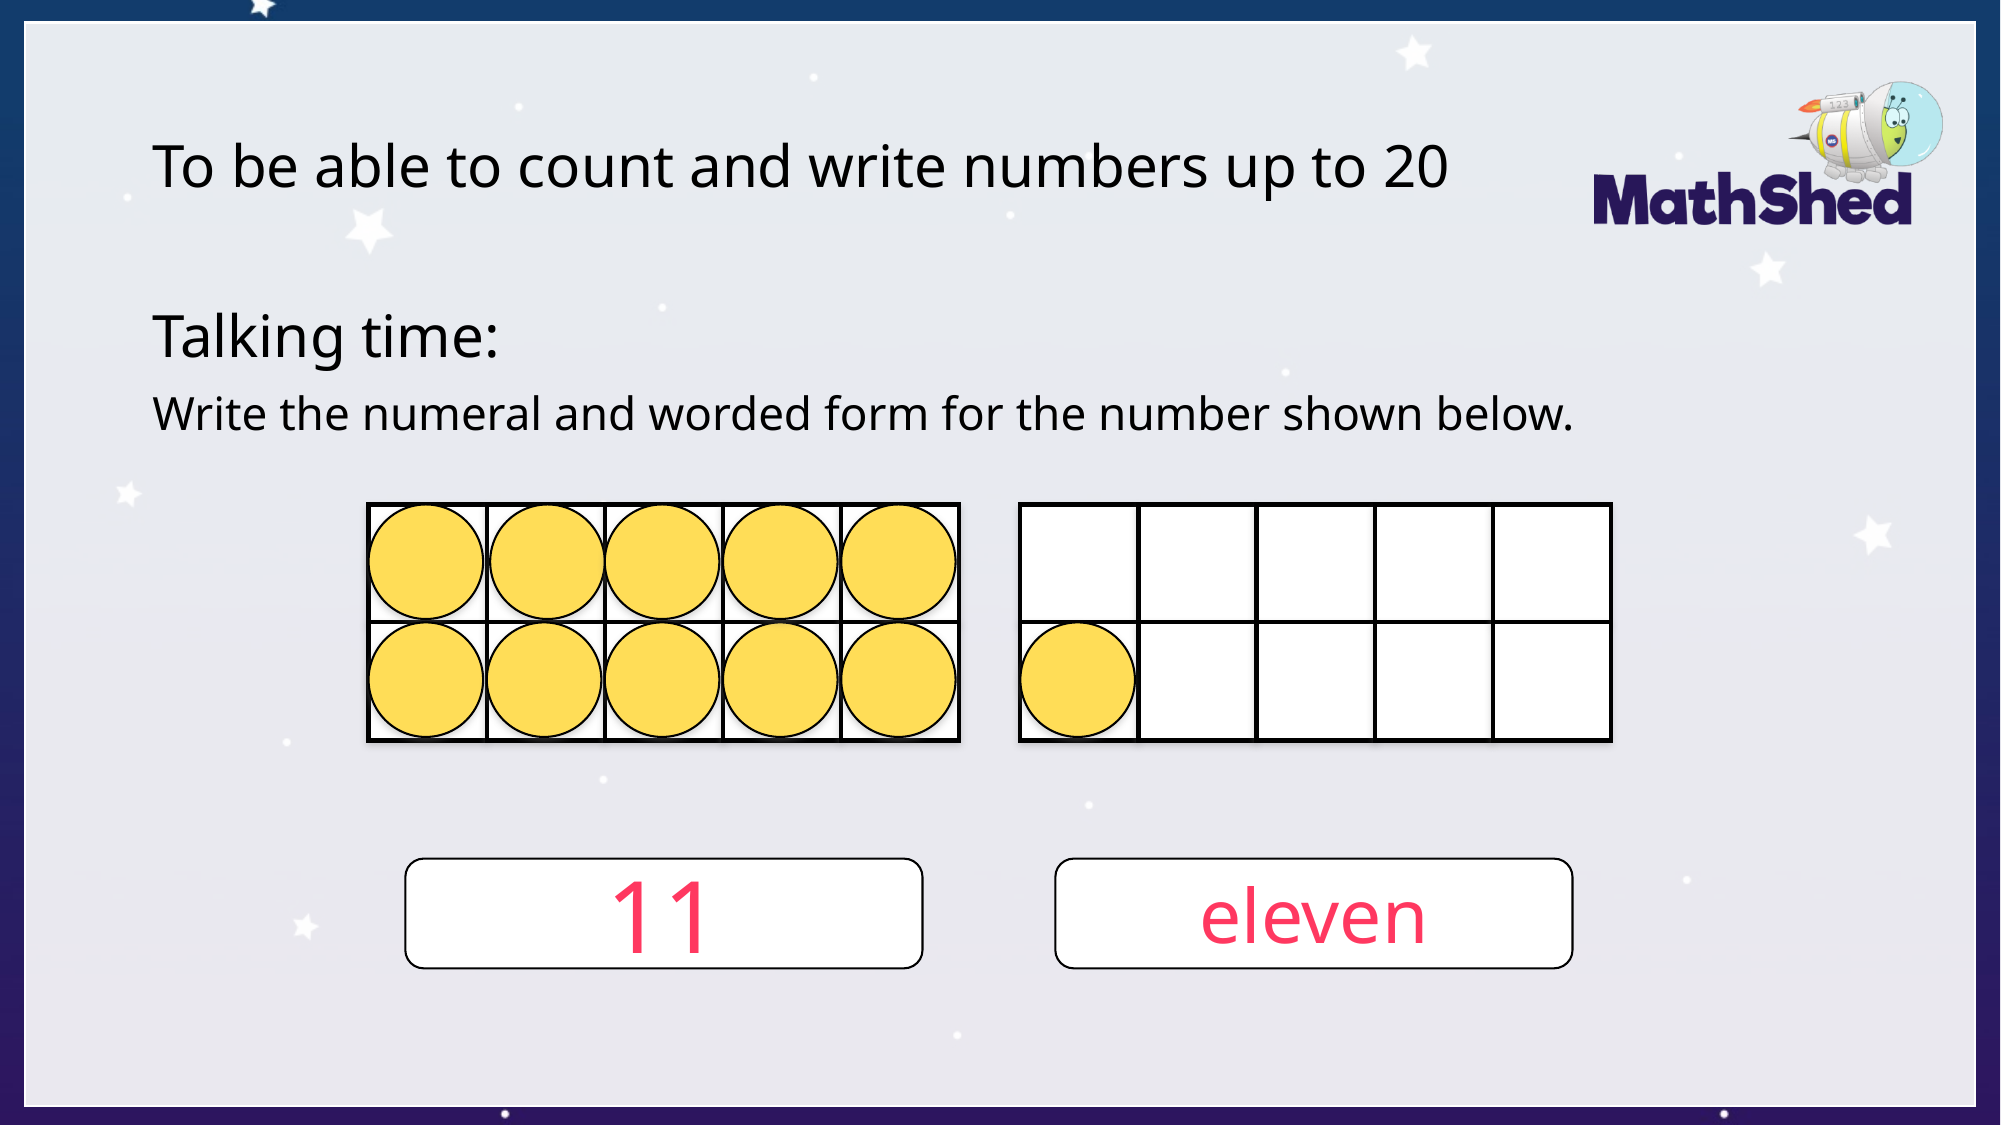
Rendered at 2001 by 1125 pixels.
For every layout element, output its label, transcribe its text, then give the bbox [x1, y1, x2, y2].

text_box [486, 504, 535, 548]
text_box [908, 504, 960, 622]
text_box [368, 622, 404, 658]
text_box [673, 504, 723, 535]
text_box [1138, 504, 1256, 621]
text_box [604, 504, 719, 620]
text_box [1098, 712, 1134, 741]
text_box [683, 712, 719, 741]
text_box [841, 504, 956, 620]
text_box [604, 590, 632, 621]
text_box [793, 577, 841, 622]
text_box [447, 713, 483, 741]
text_box [604, 705, 640, 741]
text_box [368, 504, 484, 620]
text_box [604, 689, 723, 741]
text_box [1493, 622, 1611, 741]
text_box [723, 589, 750, 621]
text_box [486, 622, 601, 737]
text_box 11 [404, 857, 924, 970]
text_box [809, 594, 836, 621]
text_box [565, 712, 601, 741]
text_box [841, 575, 885, 622]
title To be able to count and write numbers up to 20 [137, 59, 1578, 278]
text_box [1489, 508, 1493, 622]
text_box [1256, 504, 1374, 621]
text_box [841, 504, 887, 540]
text_box [576, 599, 600, 621]
text_box [438, 577, 486, 622]
text_box [604, 622, 719, 737]
text_box [723, 707, 758, 741]
text_box [791, 504, 841, 535]
text_box [368, 622, 483, 737]
text_box [717, 508, 723, 552]
text_box [675, 578, 723, 622]
text_box [368, 569, 413, 622]
text_box [691, 594, 718, 621]
text_box [723, 693, 841, 741]
text_box [835, 508, 841, 552]
text_box [723, 504, 838, 620]
text_box [1138, 622, 1256, 741]
text_box [919, 622, 960, 741]
text_box [368, 687, 486, 741]
text_box [723, 575, 767, 622]
text_box [559, 586, 604, 622]
text_box [1020, 707, 1055, 741]
text_box [486, 548, 533, 622]
text_box [486, 622, 524, 660]
text_box [841, 707, 877, 741]
text_box [835, 622, 841, 670]
text_box [1088, 622, 1138, 653]
text_box [486, 705, 522, 741]
text_box [1374, 622, 1489, 741]
text_box [1020, 622, 1065, 658]
text_box eleven [1054, 857, 1574, 970]
text_box [486, 582, 517, 621]
text_box [841, 622, 877, 658]
text_box [723, 622, 759, 658]
text_box [1374, 504, 1493, 621]
text_box [558, 504, 604, 530]
text_box [841, 622, 956, 737]
text_box [604, 622, 641, 660]
text_box [368, 589, 396, 622]
text_box [1016, 508, 1613, 746]
text_box [486, 692, 604, 741]
text_box [436, 504, 486, 535]
text_box [683, 622, 723, 653]
text_box [723, 624, 838, 737]
text_box [364, 508, 959, 746]
text_box [801, 712, 837, 741]
text_box [1020, 688, 1138, 741]
text_box [480, 629, 486, 668]
text_box [447, 622, 486, 653]
text_box [801, 622, 836, 653]
text_box [910, 570, 956, 622]
text_box [1020, 504, 1138, 622]
text_box [1256, 622, 1374, 741]
text_box [604, 578, 649, 622]
text_box [480, 511, 486, 553]
text_box [1020, 622, 1135, 737]
text_box [723, 504, 768, 540]
text_box [490, 504, 603, 620]
list Talking time: Write the numeral and worded form for the number shown below. [137, 299, 1863, 1014]
text_box [566, 622, 604, 653]
text_box [599, 629, 604, 670]
text_box [841, 688, 956, 741]
text_box [368, 504, 414, 540]
text_box [604, 504, 650, 540]
text_box [1493, 504, 1611, 622]
picture [0, 0, 2001, 1125]
text_box [368, 707, 404, 741]
text_box [600, 511, 604, 544]
text_box [841, 589, 868, 622]
text_box [1133, 626, 1138, 678]
text_box [456, 595, 482, 621]
text_box [717, 626, 723, 670]
